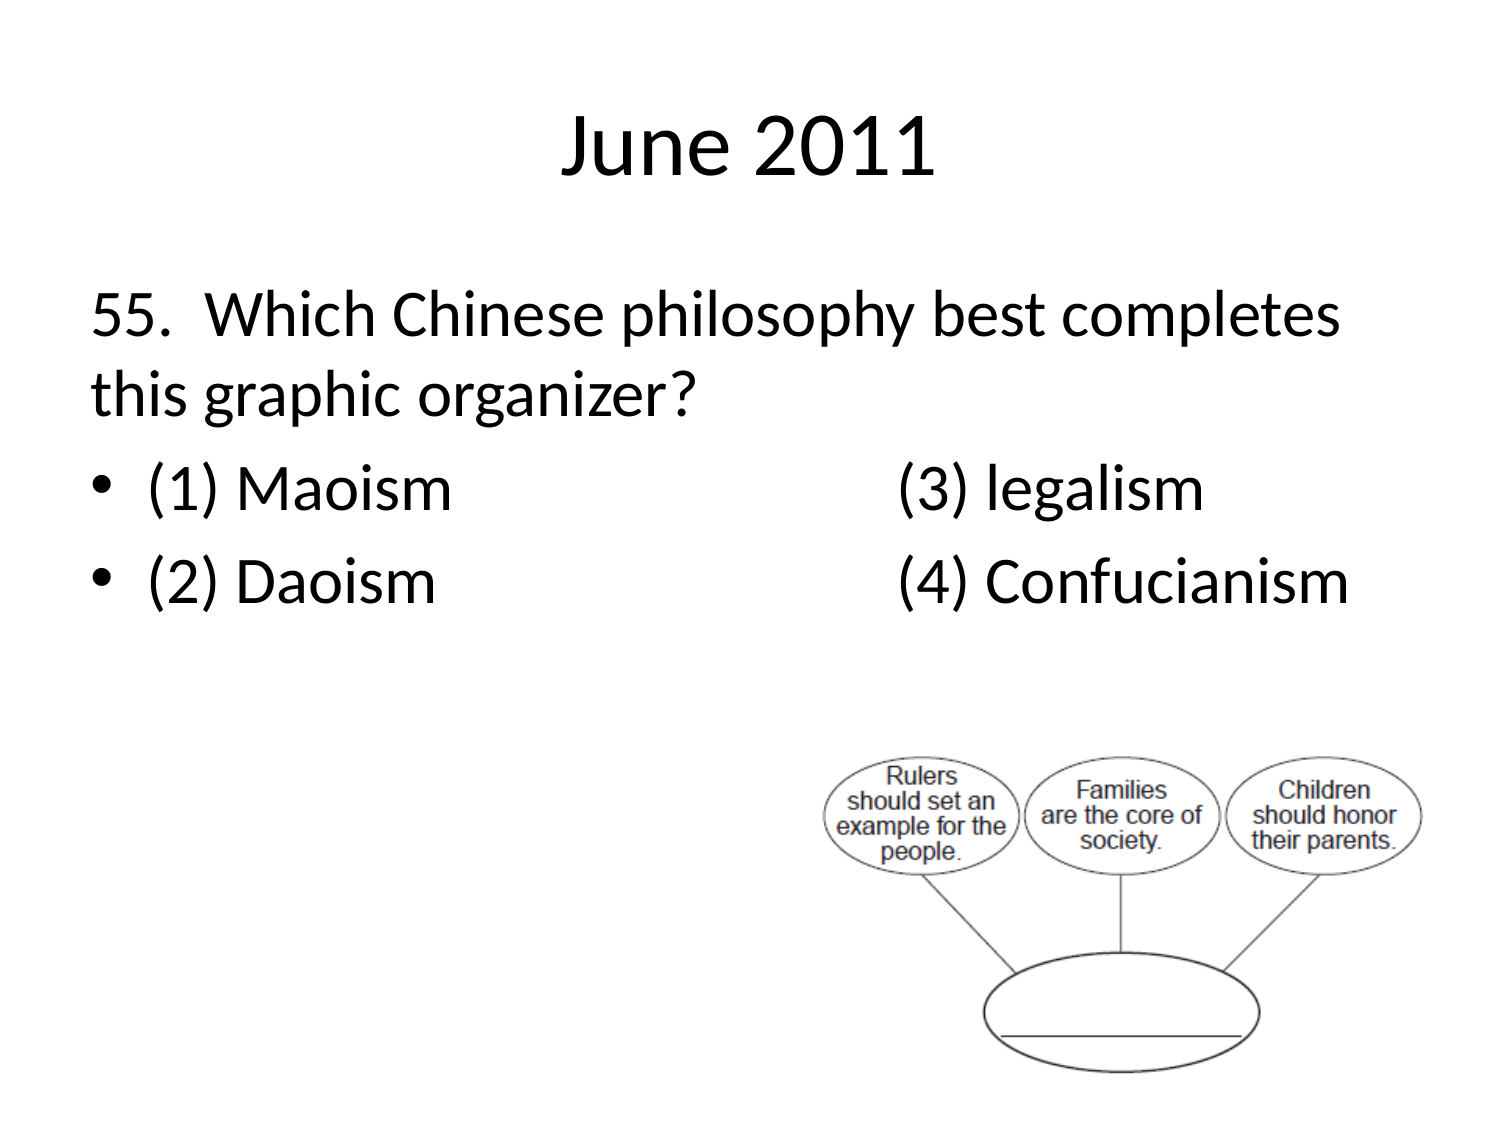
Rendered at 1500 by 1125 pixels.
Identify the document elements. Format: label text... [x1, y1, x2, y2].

picture [787, 741, 1440, 1100]
list 55. Which Chinese philosophy best completes this graphic organizer? (1) Maoism (3) legalism (2) Daoism (4) Confucianism [75, 262, 1425, 1005]
title June 2011 [75, 45, 1425, 233]
